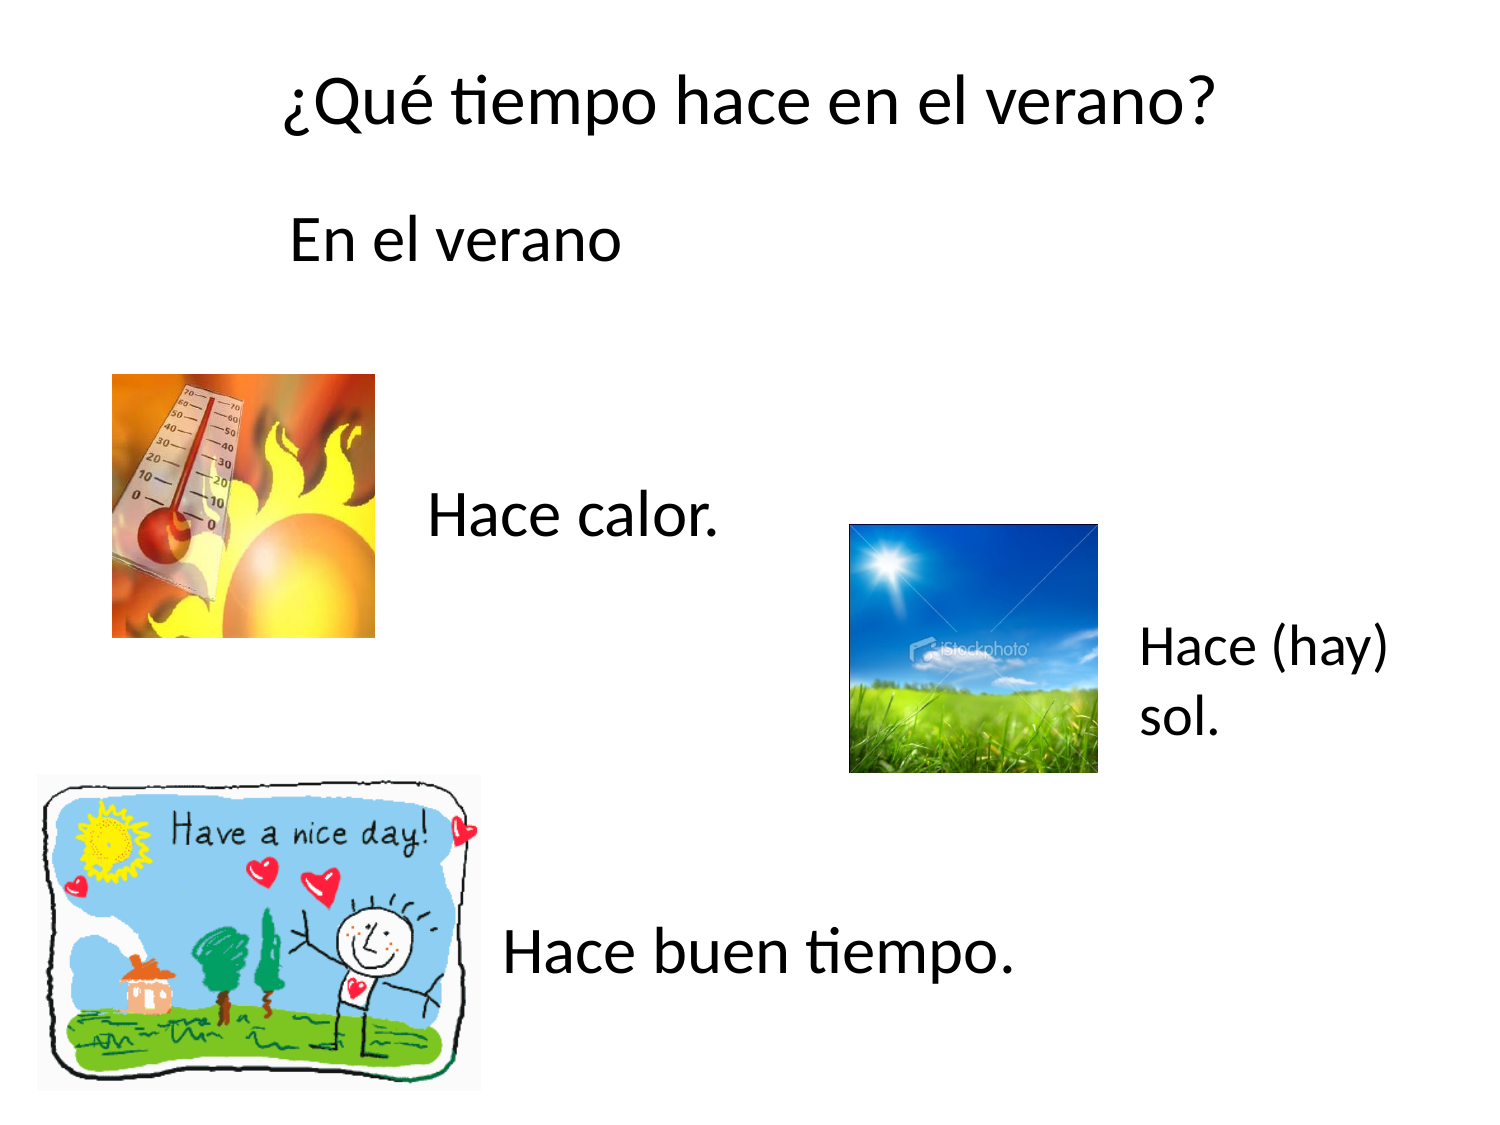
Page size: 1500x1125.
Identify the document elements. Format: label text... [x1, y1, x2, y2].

picture [112, 374, 376, 638]
text_box Hace buen tiempo. [487, 899, 1038, 995]
picture [37, 774, 481, 1091]
text_box Hace (hay) sol. [1125, 599, 1450, 755]
picture [849, 524, 1098, 773]
text_box En el verano [274, 187, 1088, 283]
text_box Hace calor. [412, 462, 775, 558]
title ¿Qué tiempo hace en el verano? [75, 45, 1425, 233]
